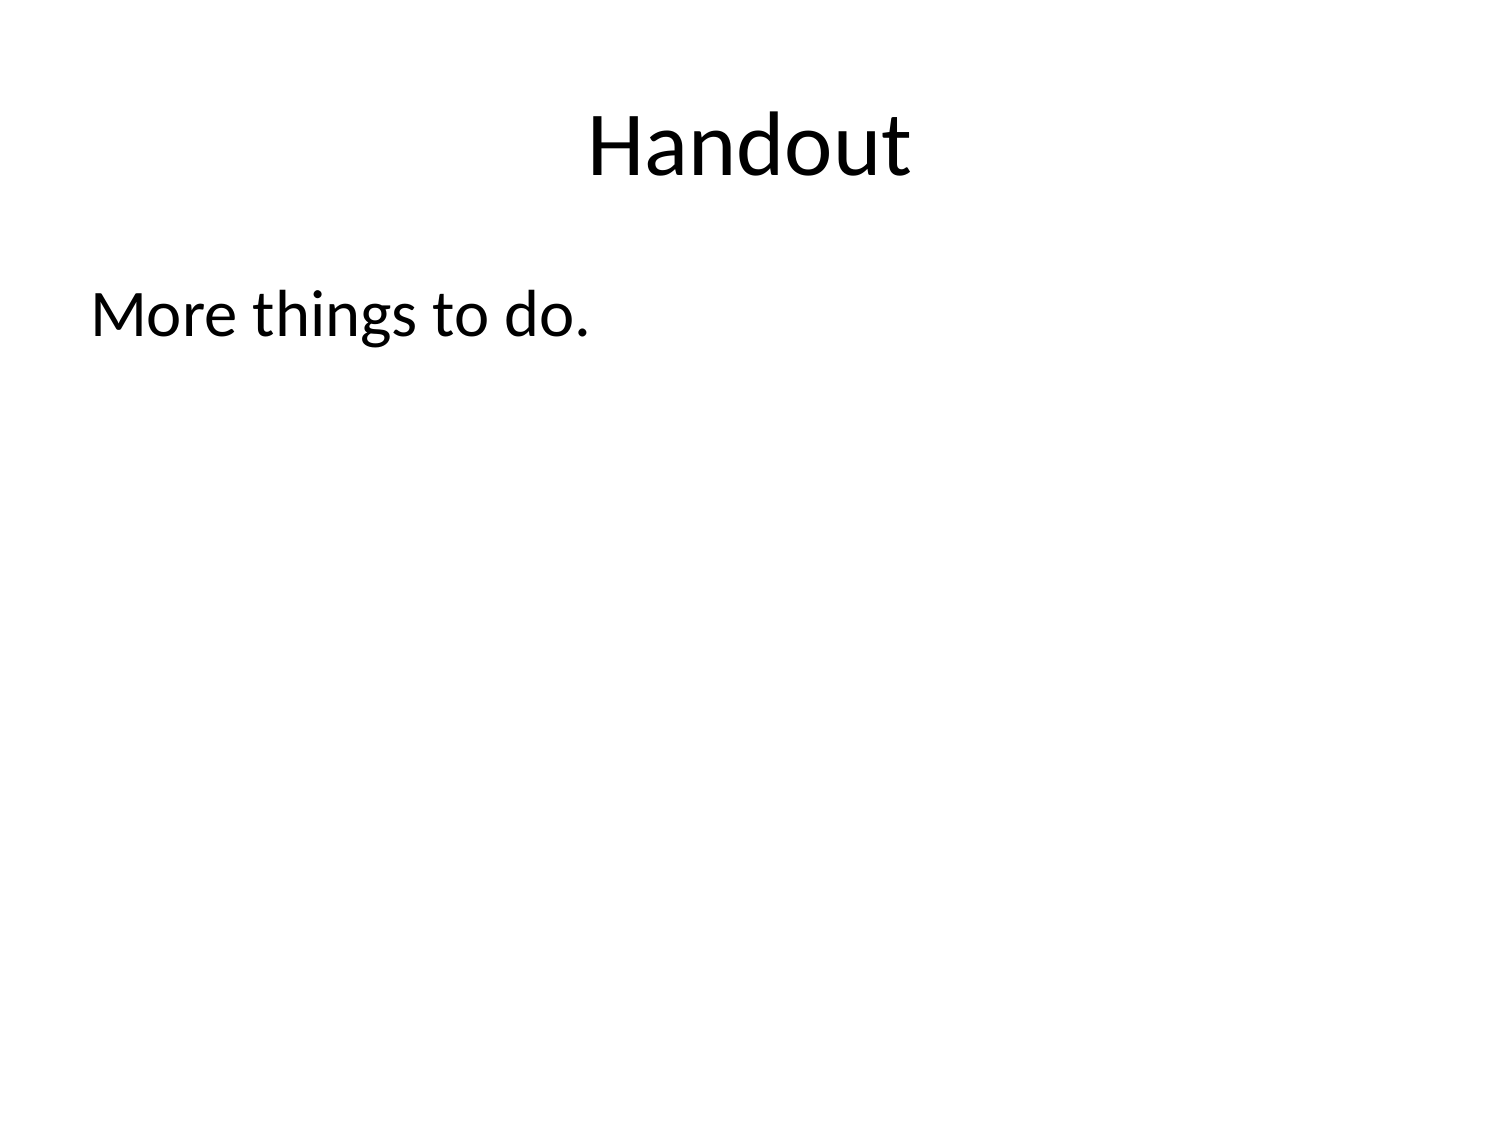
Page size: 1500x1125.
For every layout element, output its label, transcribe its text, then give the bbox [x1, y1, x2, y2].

title Handout [75, 45, 1425, 233]
list More things to do. [75, 262, 1425, 1005]
